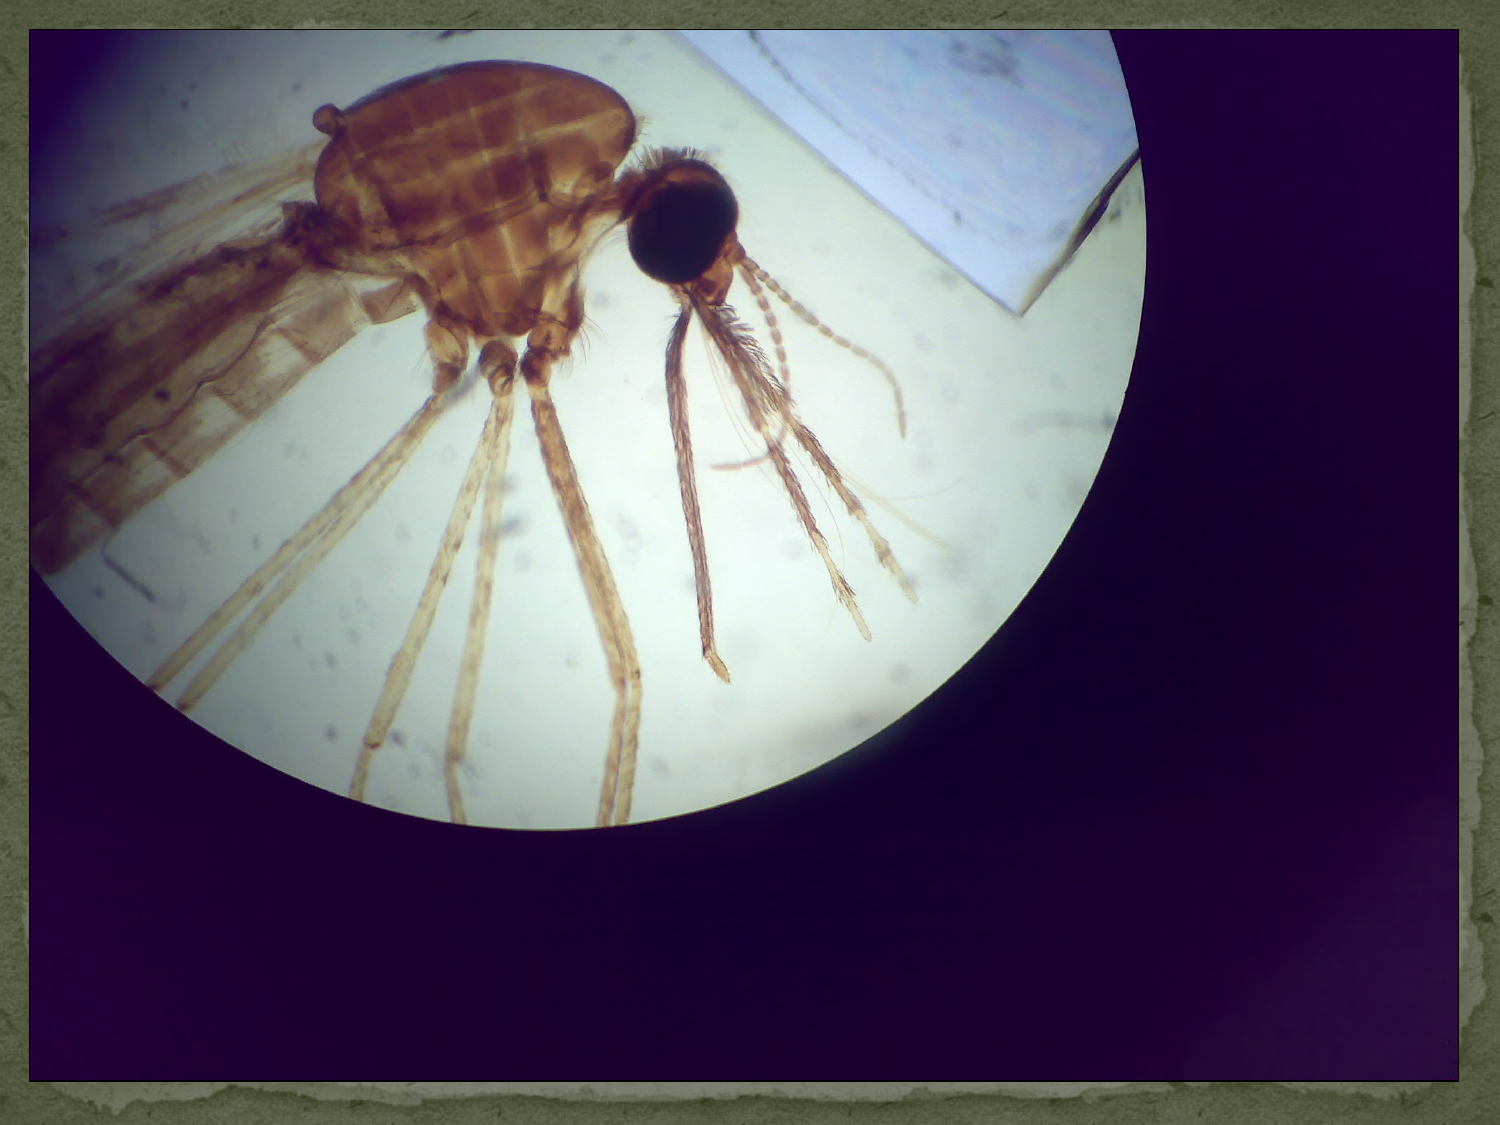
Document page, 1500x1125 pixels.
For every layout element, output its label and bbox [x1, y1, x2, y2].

text_box [29, 29, 1459, 1081]
